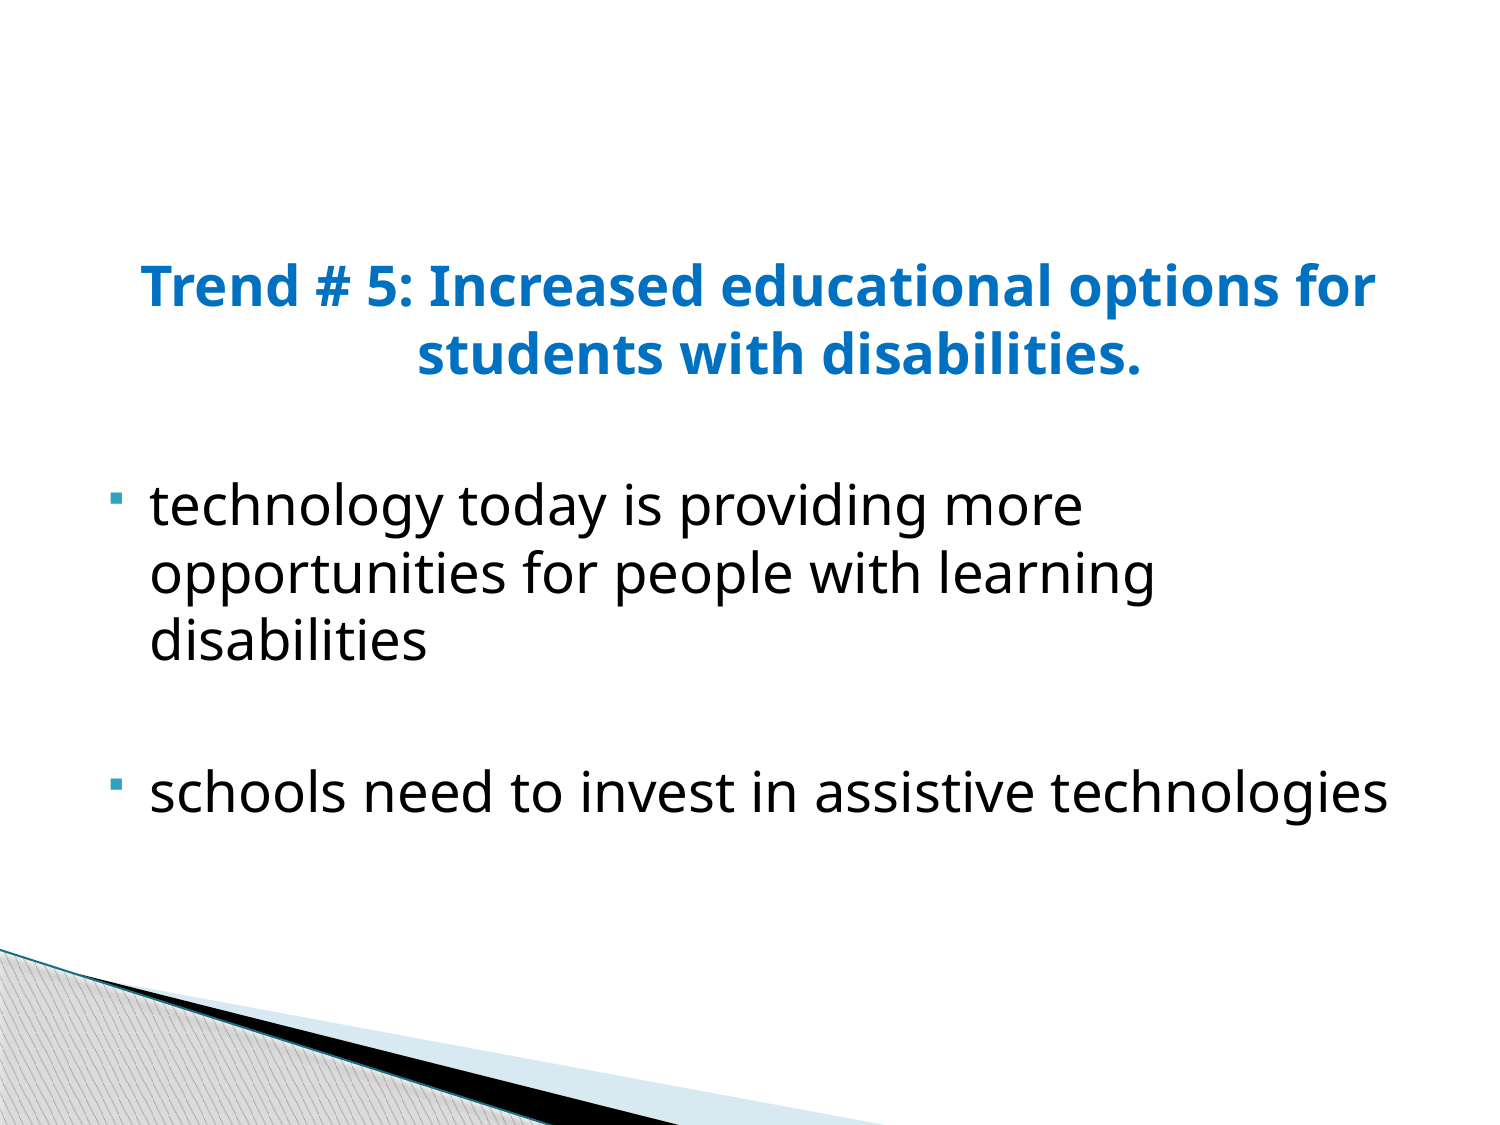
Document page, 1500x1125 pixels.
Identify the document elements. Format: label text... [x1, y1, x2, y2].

list Trend # 5: Increased educational options for students with disabilities. technology today is providing more opportunities for people with learning disabilities schools need to invest in assistive technologies [75, 243, 1425, 986]
